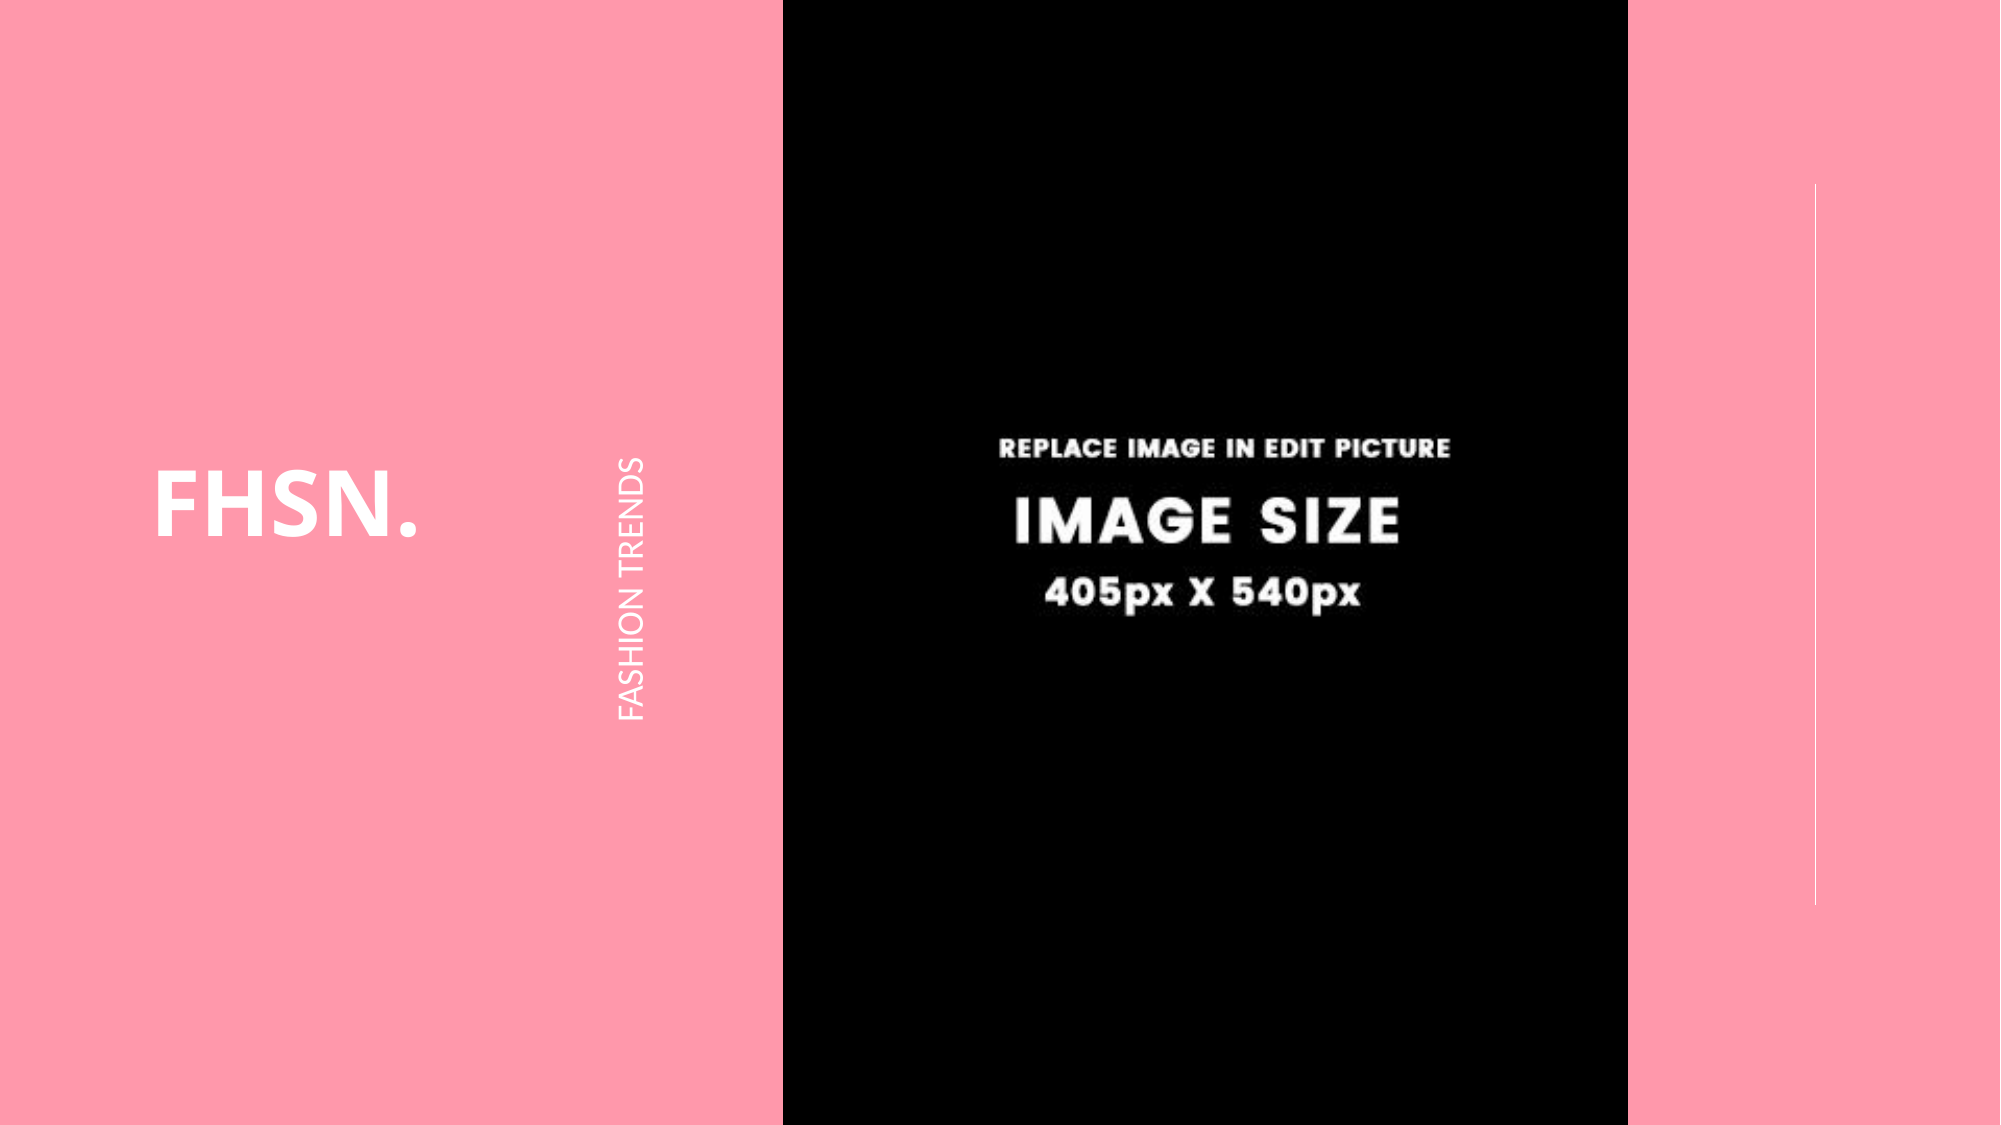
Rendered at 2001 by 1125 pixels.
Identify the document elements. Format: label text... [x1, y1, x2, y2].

text_box FHSN. [135, 436, 504, 564]
picture [783, 0, 1629, 1125]
text_box FASHION TRENDS [597, 262, 659, 738]
